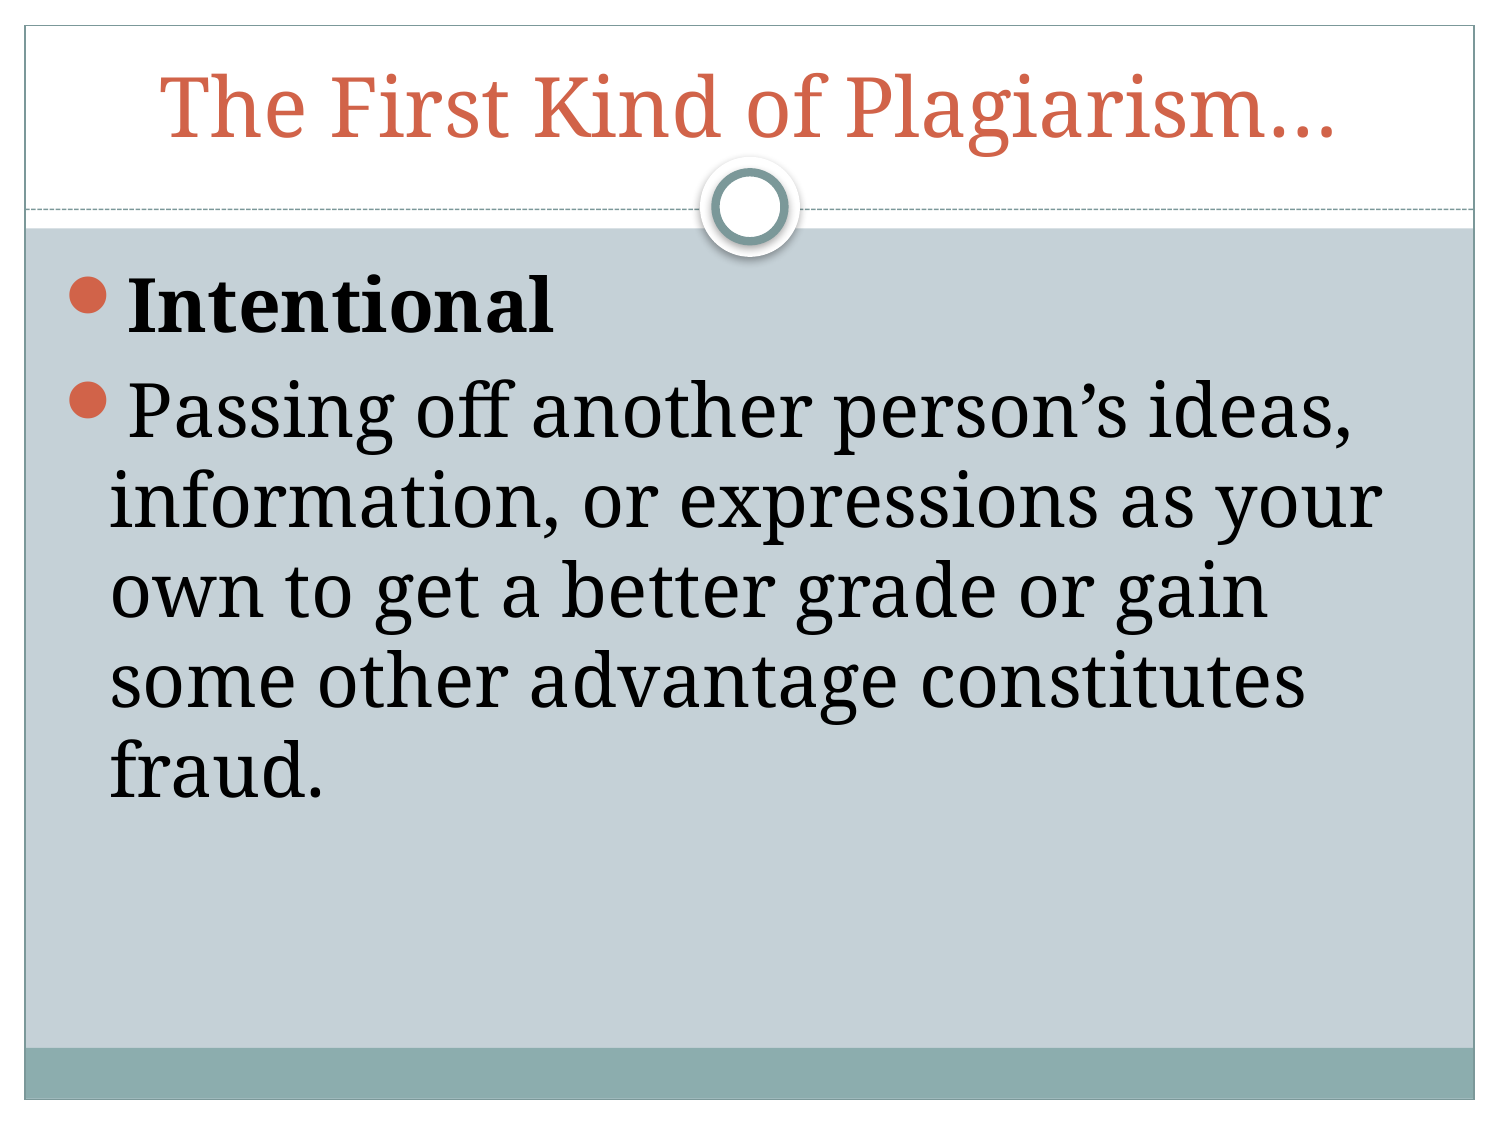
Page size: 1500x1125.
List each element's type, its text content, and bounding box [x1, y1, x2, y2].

title The First Kind of Plagiarism… [49, 37, 1450, 162]
list Intentional Passing off another person’s ideas, information, or expressions as your own to get a better grade or gain some other advantage constitutes fraud. [49, 250, 1445, 1001]
